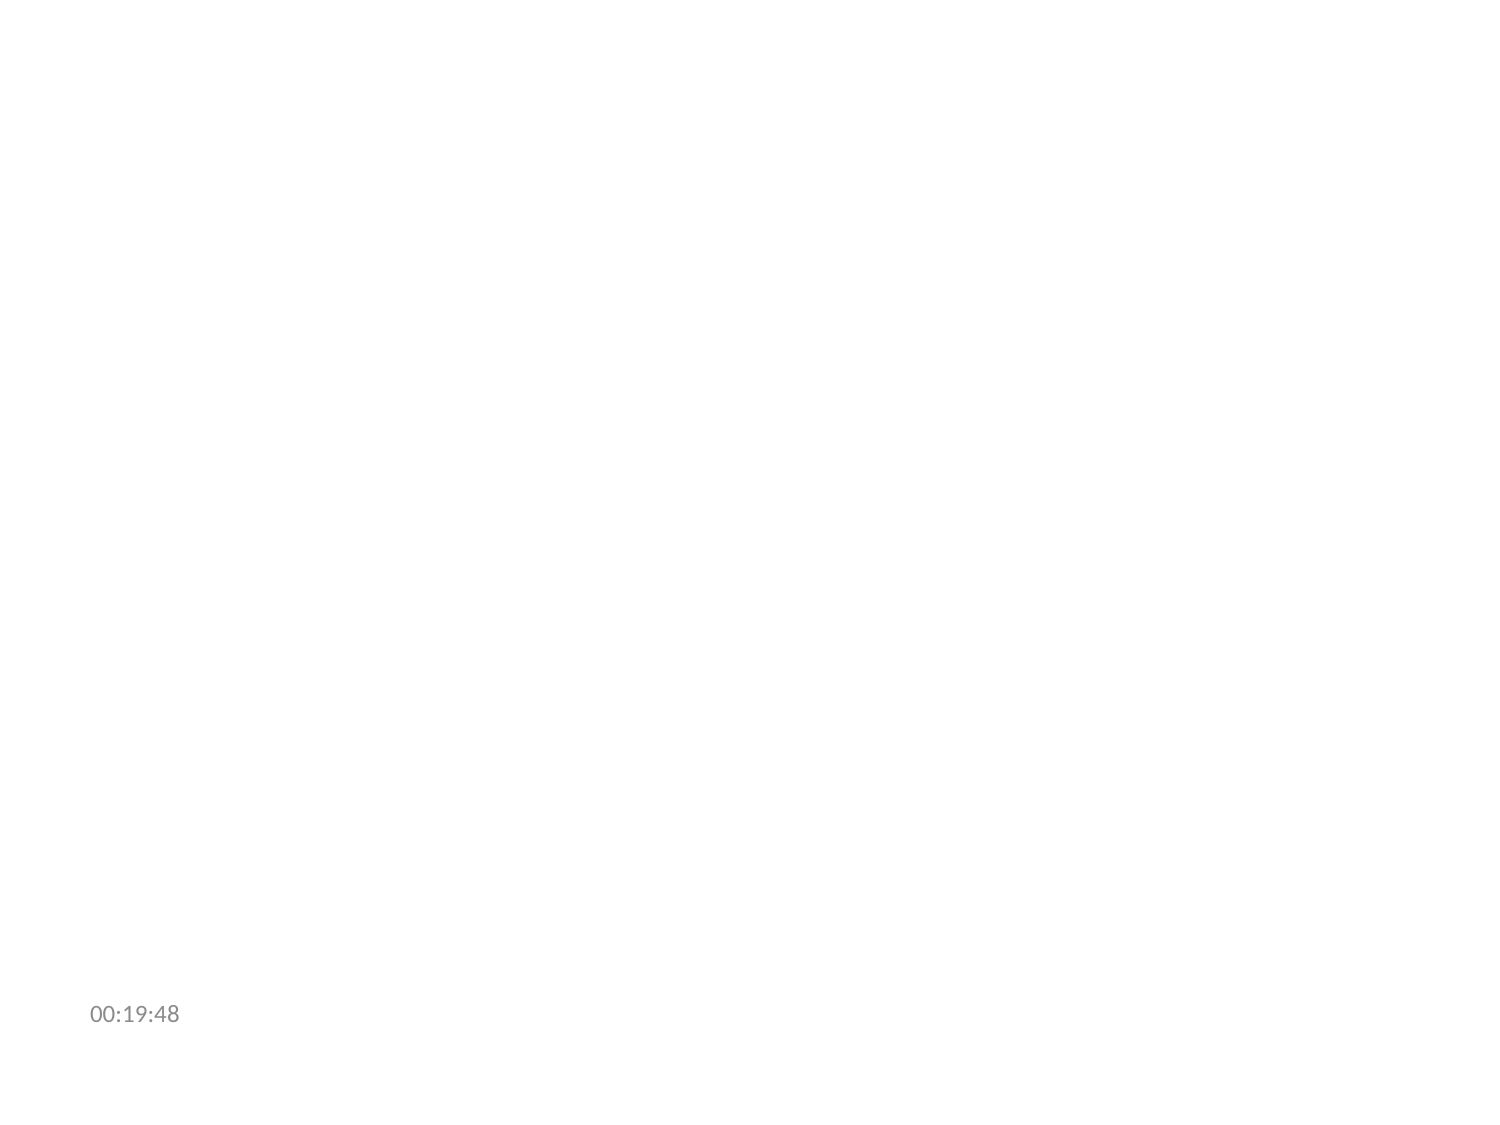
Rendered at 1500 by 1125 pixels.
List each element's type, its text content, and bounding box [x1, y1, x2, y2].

text_box 15:35:09 [75, 982, 425, 1043]
